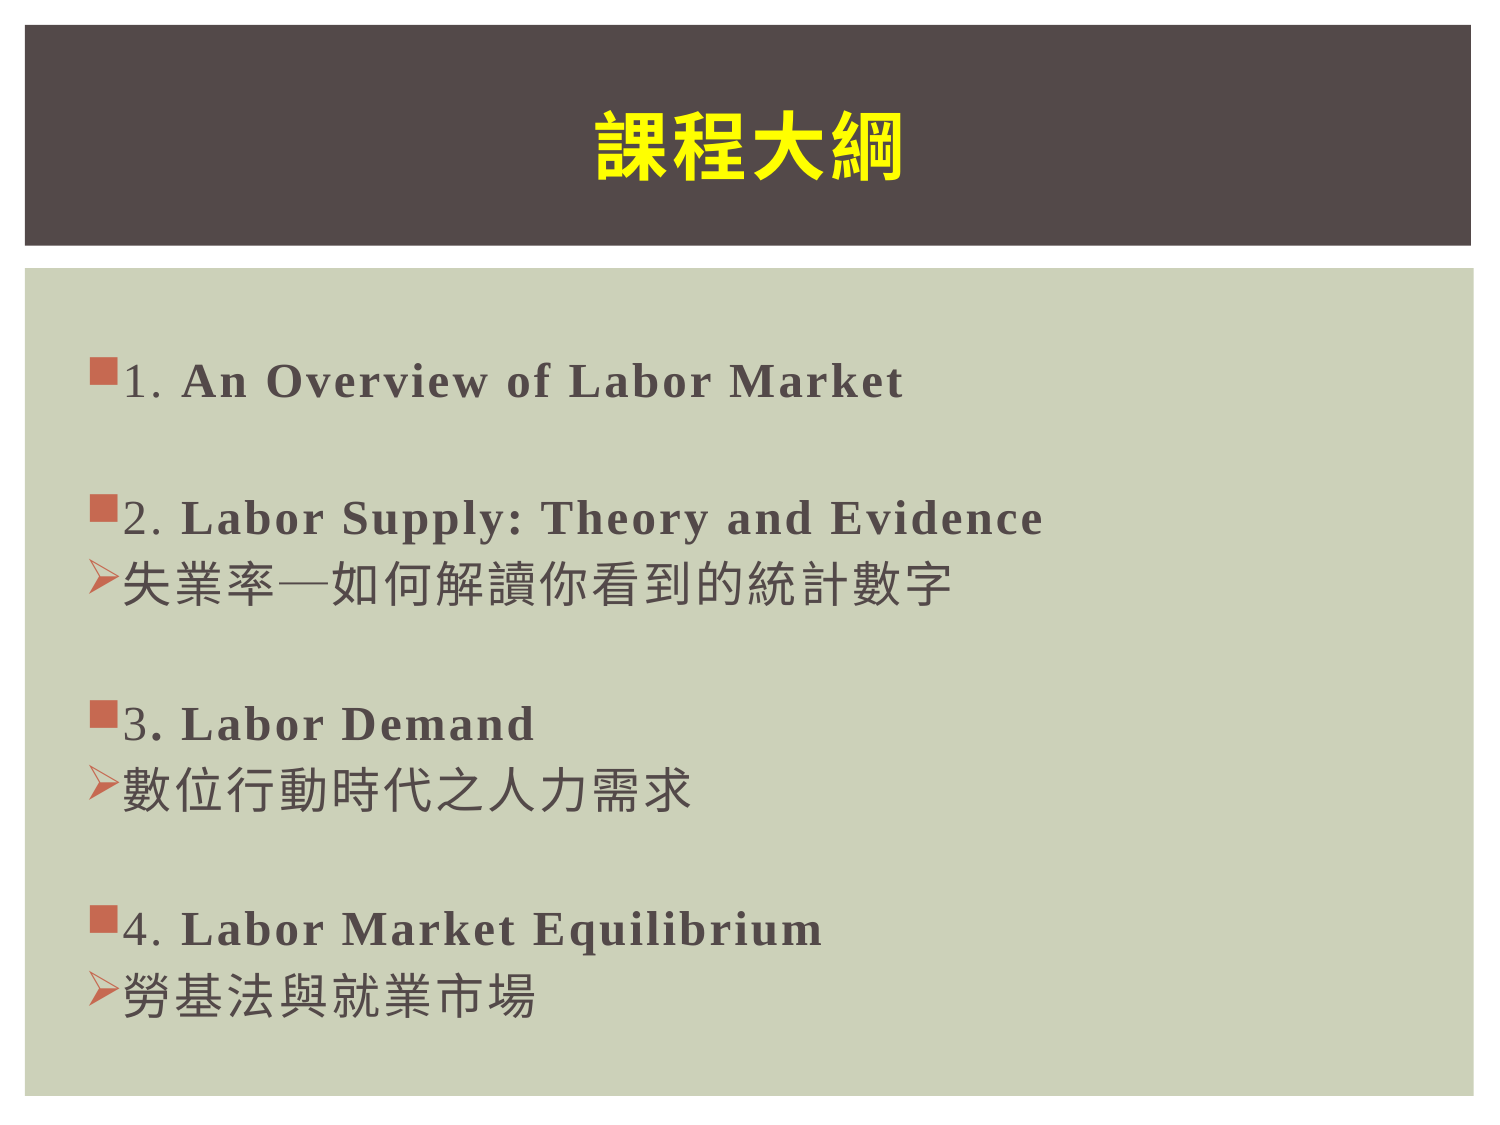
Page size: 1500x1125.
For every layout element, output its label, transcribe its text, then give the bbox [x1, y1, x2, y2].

list 1. An Overview of Labor Market 2. Labor Supply: Theory and Evidence 失業率─如何解讀你看到的統計數字 3. Labor Demand 數位行動時代之人力需求 4. Labor Market Equilibrium 勞基法與就業市場 [62, 281, 1442, 1094]
title 課程大綱 [62, 58, 1438, 232]
